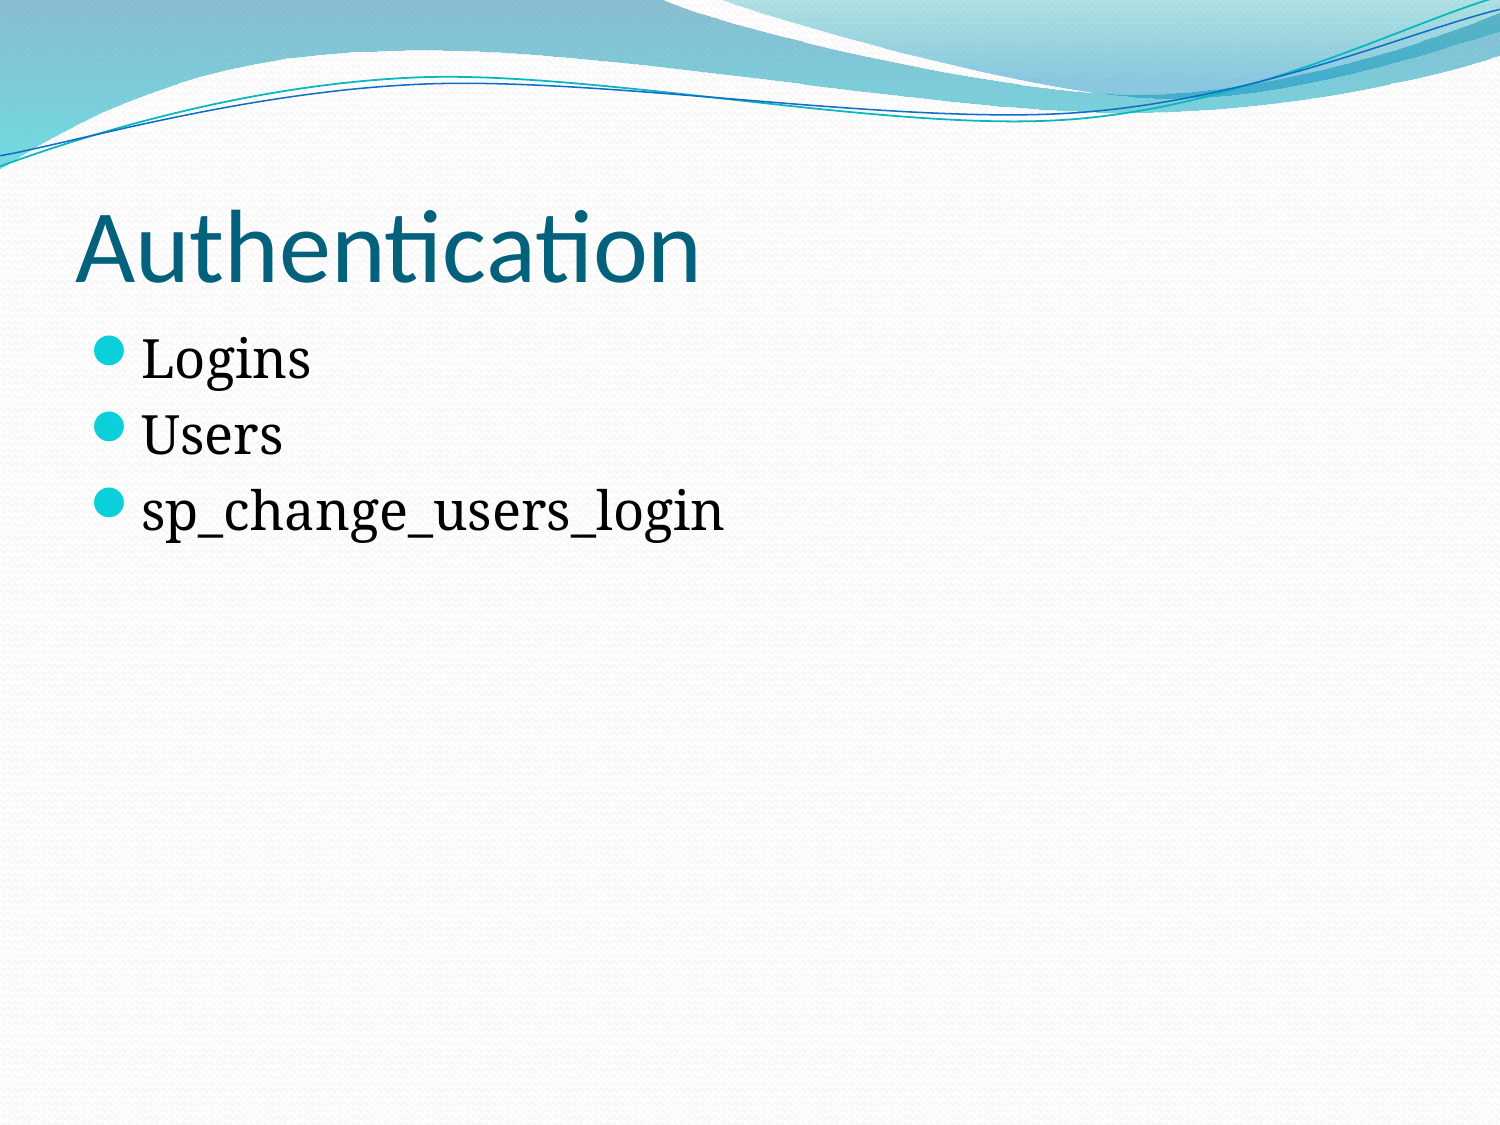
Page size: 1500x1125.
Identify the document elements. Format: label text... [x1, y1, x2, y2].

list Logins Users sp_change_users_login [75, 317, 1425, 1038]
title Authentication [75, 115, 1425, 303]
